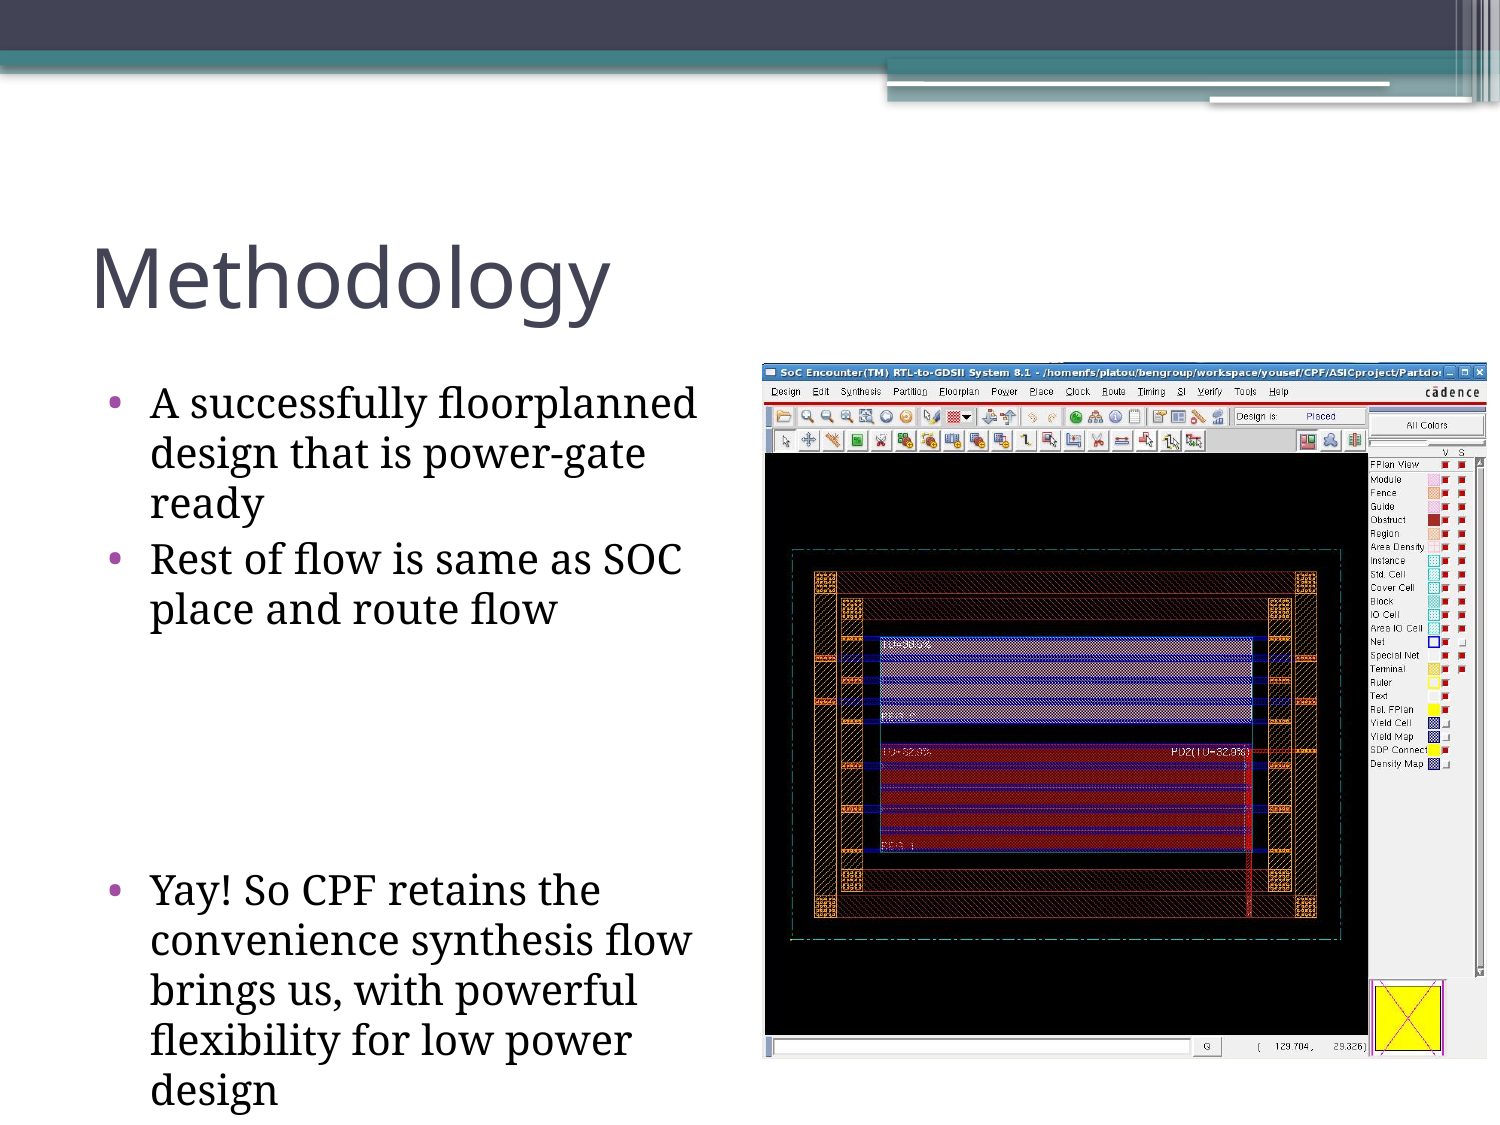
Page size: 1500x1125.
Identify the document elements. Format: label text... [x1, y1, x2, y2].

list A successfully floorplanned design that is power-gate ready Rest of flow is same as SOC place and route flow Yay! So CPF retains the convenience synthesis flow brings us, with powerful flexibility for low power design [75, 368, 738, 1112]
title Methodology [75, 187, 1425, 363]
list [762, 362, 1487, 1060]
